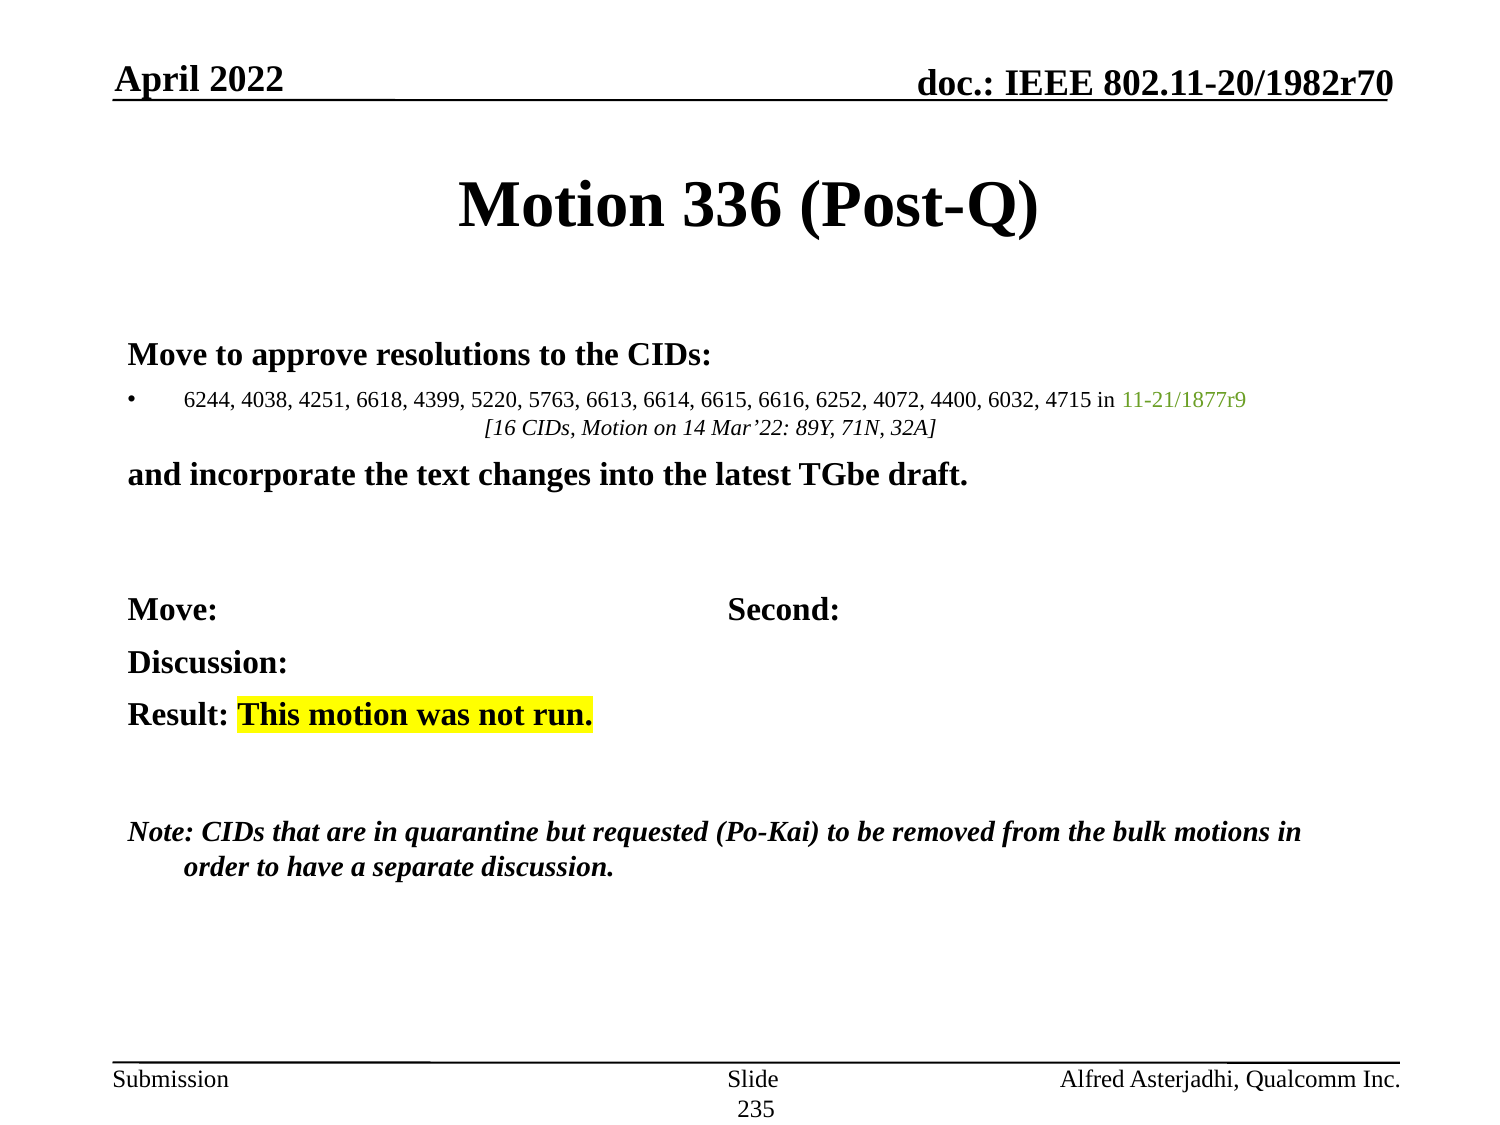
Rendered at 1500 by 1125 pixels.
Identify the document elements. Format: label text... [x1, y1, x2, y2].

list Move to approve resolutions to the CIDs: 6244, 4038, 4251, 6618, 4399, 5220, 5763, 6613, 6614, 6615, 6616, 6252, 4072, 4400, 6032, 4715 in 11-21/1877r9 [16 CIDs, Motion on 14 Mar’22: 89Y, 71N, 32A] and incorporate the text changes into the latest TGbe draft. Move: Second: Discussion: Result: This motion was not run. Note: CIDs that are in quarantine but requested (Po-Kai) to be removed from the bulk motions in order to have a separate discussion. [112, 324, 1388, 1000]
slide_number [114, 54, 423, 100]
slide_number Slide 235 [712, 1061, 800, 1123]
title Motion 336 (Post-Q) [112, 112, 1388, 288]
footer Alfred Asterjadhi, Qualcomm Inc. [878, 1061, 1402, 1093]
